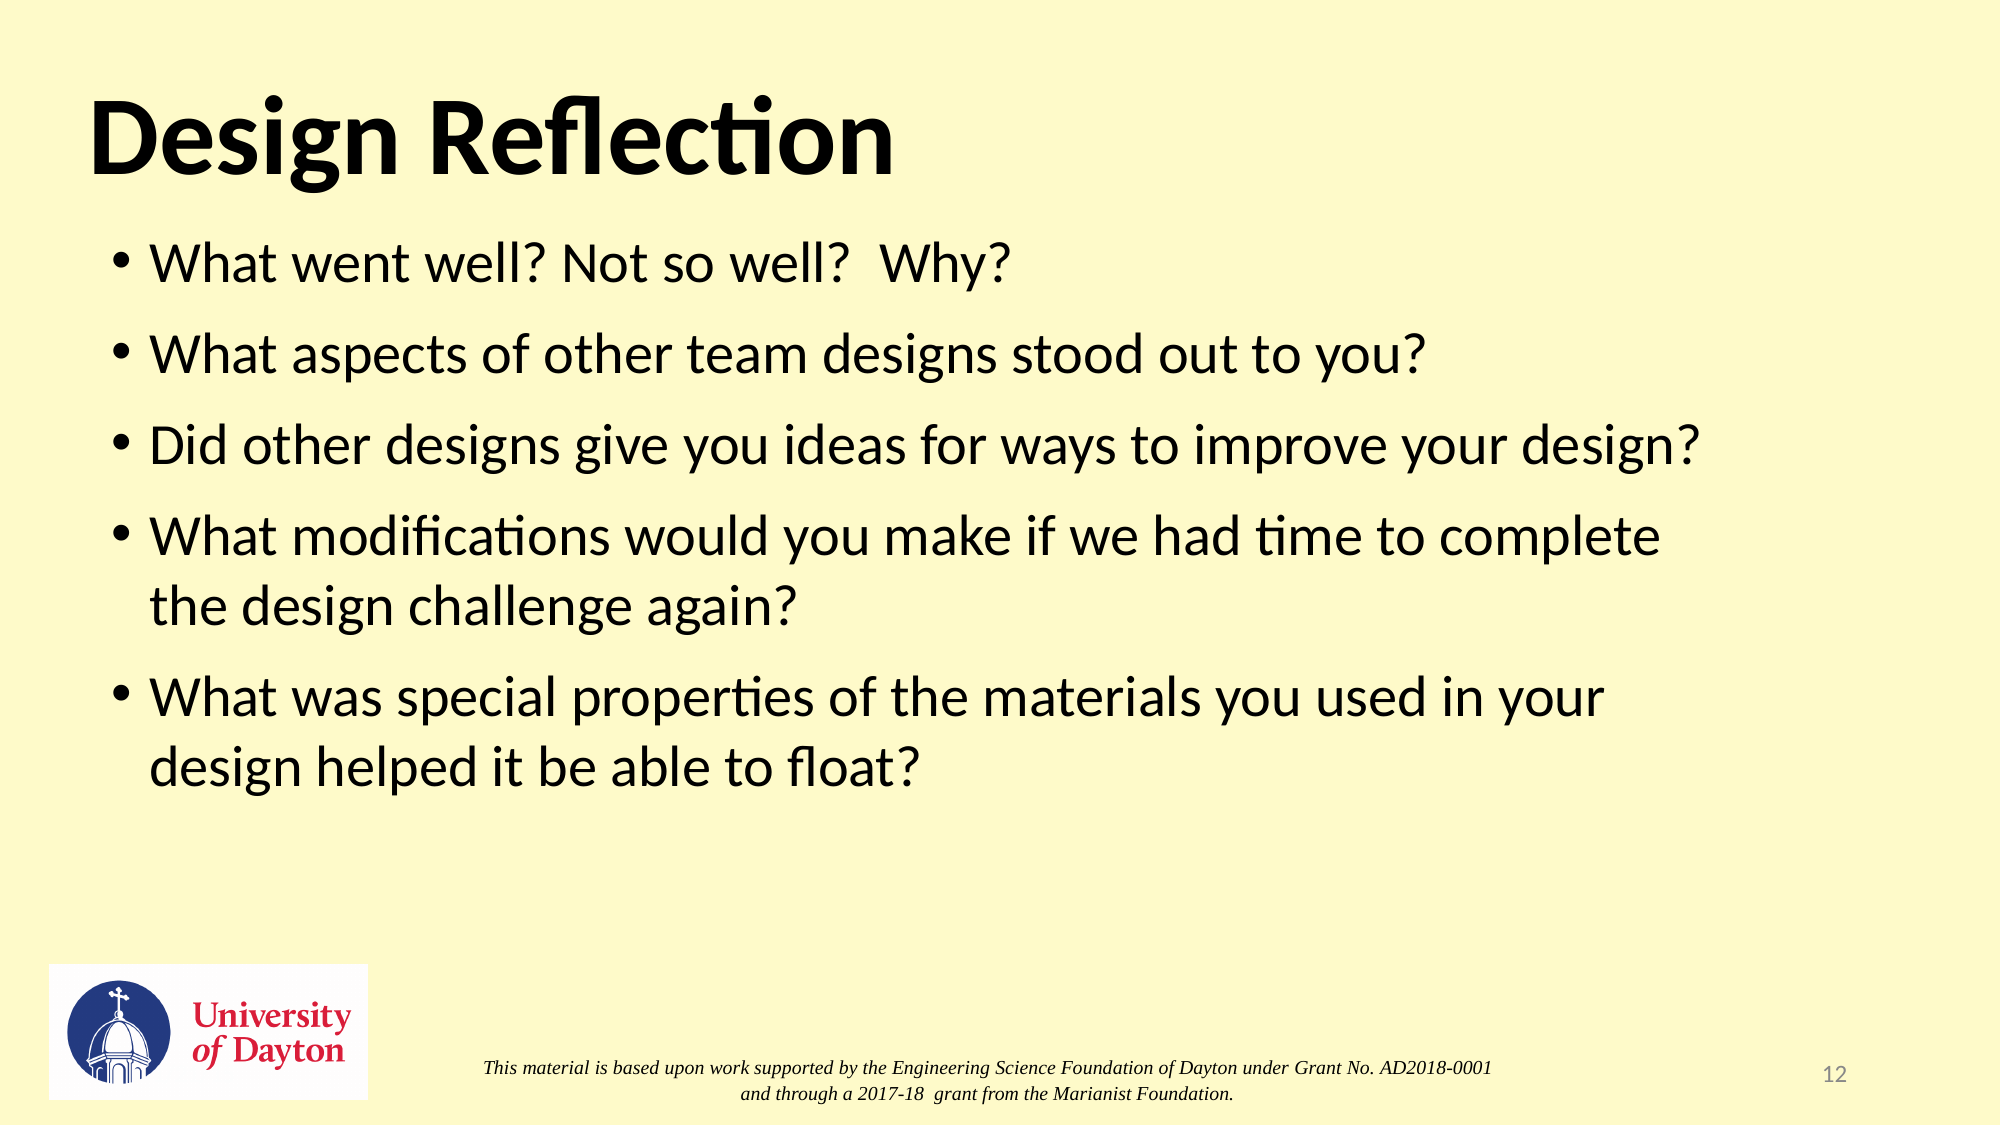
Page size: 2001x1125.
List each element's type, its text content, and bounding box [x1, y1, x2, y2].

title Design Reflection [73, 57, 1799, 219]
picture [48, 963, 369, 1101]
list What went well? Not so well? Why? What aspects of other team designs stood out to you? Did other designs give you ideas for ways to improve your design? What modifications would you make if we had time to complete the design challenge again? What was special properties of the materials you used in your design helped it be able to float? [96, 216, 1741, 1125]
